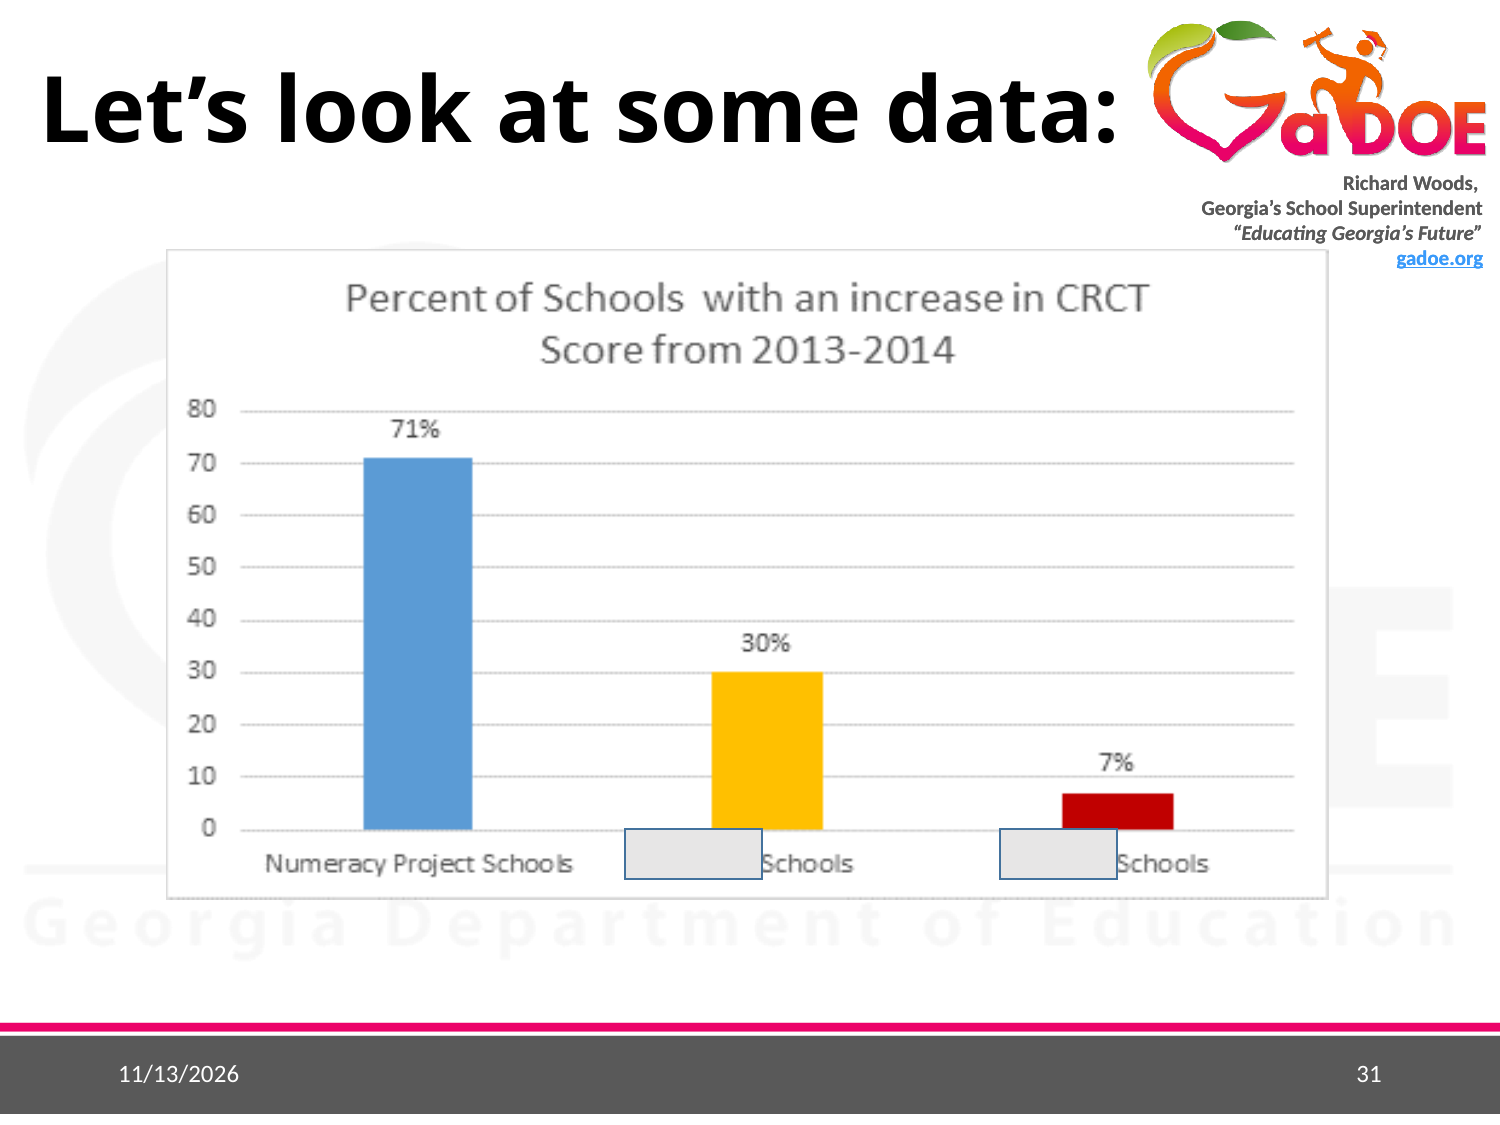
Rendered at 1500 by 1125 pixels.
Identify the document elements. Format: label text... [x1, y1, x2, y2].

picture [19, 235, 1473, 980]
slide_number 31 [1059, 1042, 1397, 1103]
picture [1135, 8, 1499, 164]
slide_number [103, 1042, 441, 1103]
title Let’s look at some data: [24, 24, 1189, 200]
